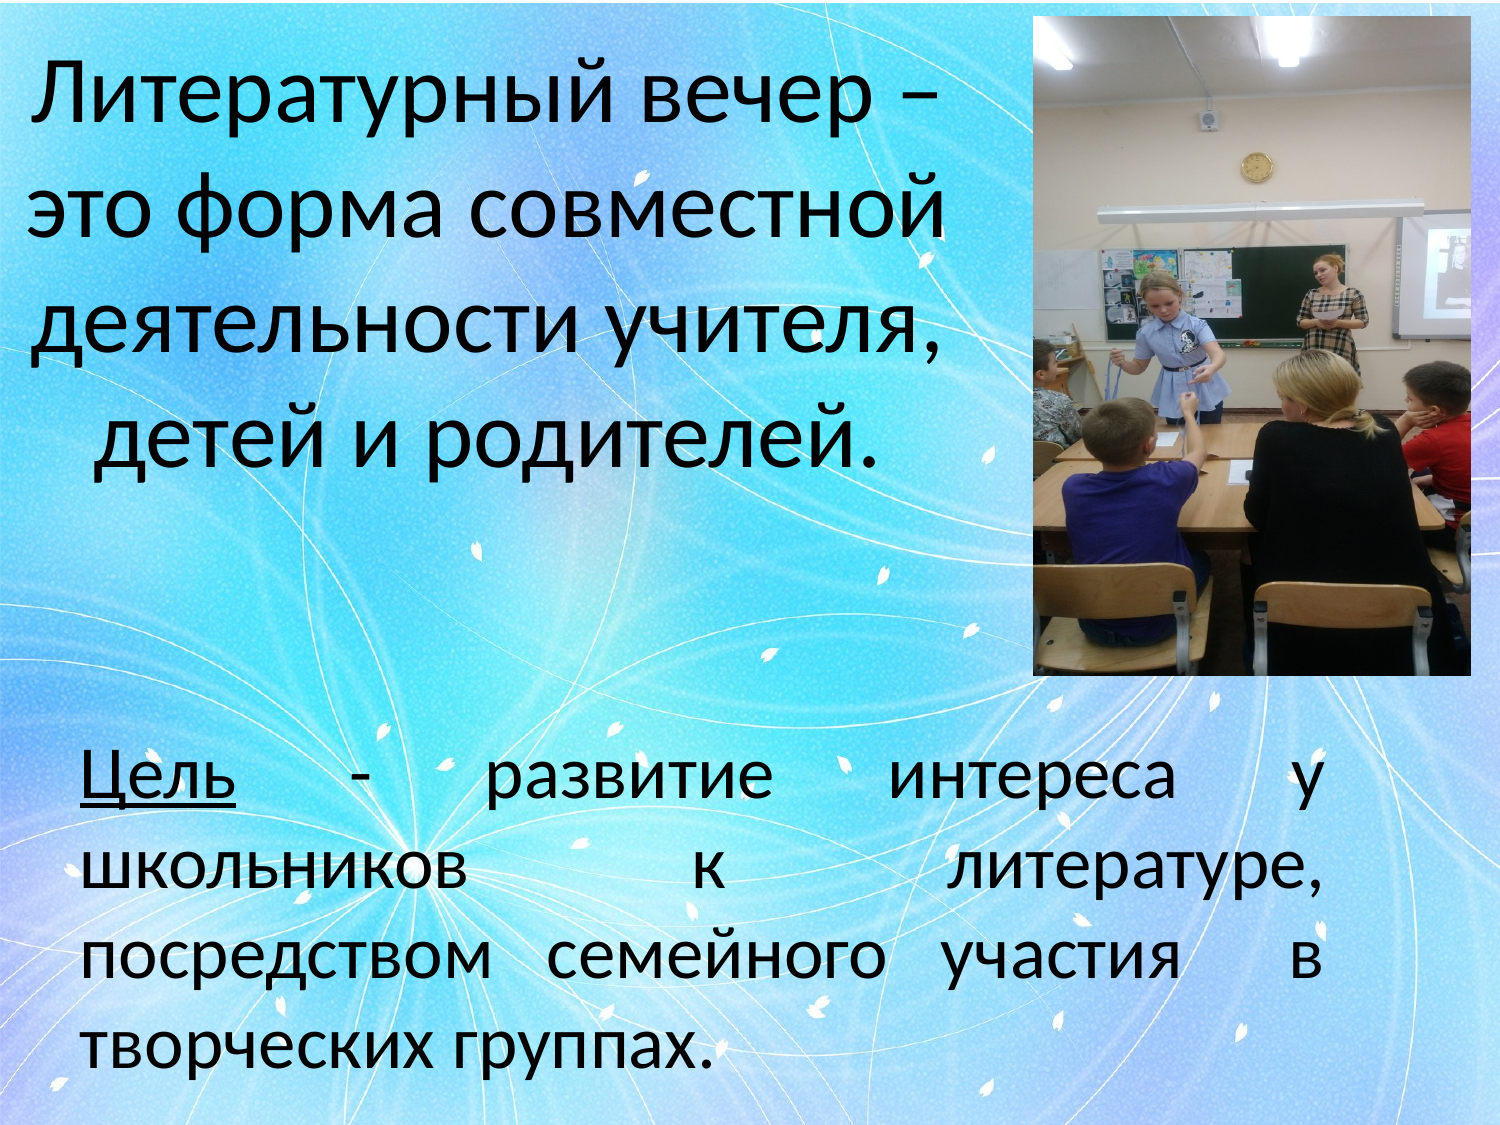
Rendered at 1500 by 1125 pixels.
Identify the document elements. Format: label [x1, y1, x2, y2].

list [0, 3, 1500, 1125]
picture [1033, 15, 1471, 676]
